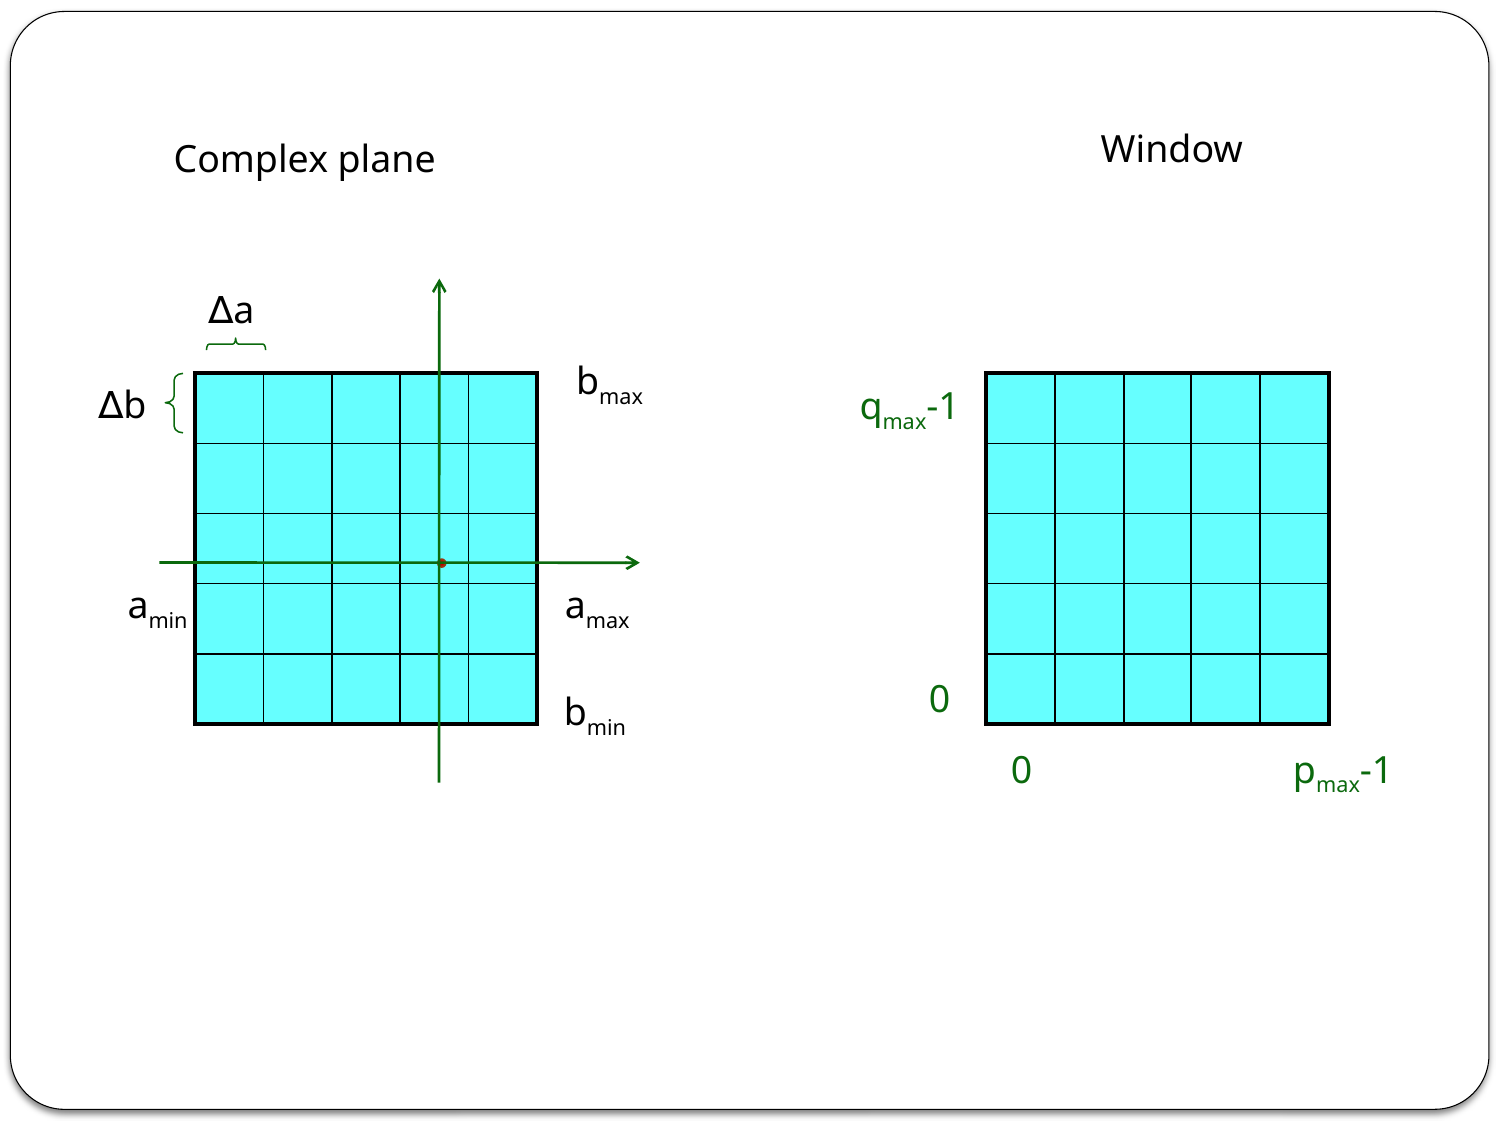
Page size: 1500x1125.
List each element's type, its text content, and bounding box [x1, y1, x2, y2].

table_cell [401, 655, 437, 722]
table_cell [441, 655, 468, 722]
table_cell [333, 540, 399, 560]
table_cell [333, 584, 399, 653]
table_cell [469, 572, 535, 583]
text_box 0 [913, 667, 965, 728]
text_box [206, 339, 266, 351]
table_cell [333, 444, 399, 513]
table_cell [441, 572, 468, 583]
table_cell [469, 444, 535, 513]
table_cell [401, 572, 437, 583]
table_cell [1261, 514, 1327, 583]
table_cell [264, 444, 331, 513]
table_cell [469, 540, 535, 560]
table_cell [401, 444, 437, 513]
table_cell [1261, 584, 1327, 653]
table_cell [1125, 584, 1190, 653]
table_header [197, 375, 263, 443]
table_cell [333, 655, 399, 722]
table_header [333, 375, 399, 443]
text_box qmax-1 [844, 374, 975, 441]
text_box 0 [996, 738, 1047, 798]
text_box Window [1085, 117, 1258, 177]
table_cell [1125, 444, 1190, 513]
table_cell [441, 584, 468, 653]
text_box amin [112, 574, 203, 640]
table_header [1056, 375, 1123, 443]
table_header [988, 375, 1054, 443]
table_cell [264, 655, 331, 722]
table_cell [1261, 444, 1327, 513]
table_header [1192, 375, 1259, 443]
table_cell [333, 514, 399, 528]
table_cell [401, 540, 437, 560]
table_cell [1192, 655, 1259, 722]
text_box amax [550, 574, 645, 640]
text_box ∆b [83, 373, 161, 434]
table_cell [988, 514, 1054, 583]
text_box bmin [549, 680, 642, 747]
table_cell [264, 540, 331, 560]
table_cell [264, 572, 331, 583]
table_cell [469, 584, 535, 653]
table_cell [1056, 584, 1123, 653]
table_cell [197, 655, 263, 722]
text_box bmax [561, 349, 659, 416]
table_cell [264, 584, 331, 653]
table_cell [1192, 444, 1259, 513]
table_cell [441, 444, 468, 513]
text_box pmax-1 [1278, 738, 1409, 805]
table_cell [1192, 584, 1259, 653]
table_cell [441, 540, 468, 560]
table_header [1125, 375, 1190, 443]
table_cell [988, 584, 1054, 653]
text_box ∆a [193, 278, 270, 339]
table_cell [1261, 655, 1327, 722]
table_cell [197, 584, 263, 653]
table_cell [441, 514, 468, 528]
table_cell [197, 514, 263, 528]
table_header [1261, 375, 1327, 443]
table_cell [1192, 514, 1259, 583]
table_cell [264, 514, 331, 528]
table_cell [1125, 655, 1190, 722]
table_header [401, 375, 437, 443]
text_box [164, 372, 184, 434]
table_cell [469, 514, 535, 528]
text_box Complex plane [158, 127, 451, 188]
table_cell [197, 572, 263, 583]
table_header [441, 375, 468, 443]
table_cell [1056, 655, 1123, 722]
table_cell [401, 514, 437, 528]
table_cell [1125, 514, 1190, 583]
table_cell [988, 444, 1054, 513]
table_cell [333, 572, 399, 583]
table_header [264, 375, 331, 443]
table_cell [197, 540, 263, 560]
table_header [469, 375, 535, 443]
table_cell [988, 655, 1054, 722]
table_cell [469, 655, 535, 722]
table_cell [1056, 514, 1123, 583]
table_cell [197, 444, 263, 513]
table_cell [401, 584, 437, 653]
